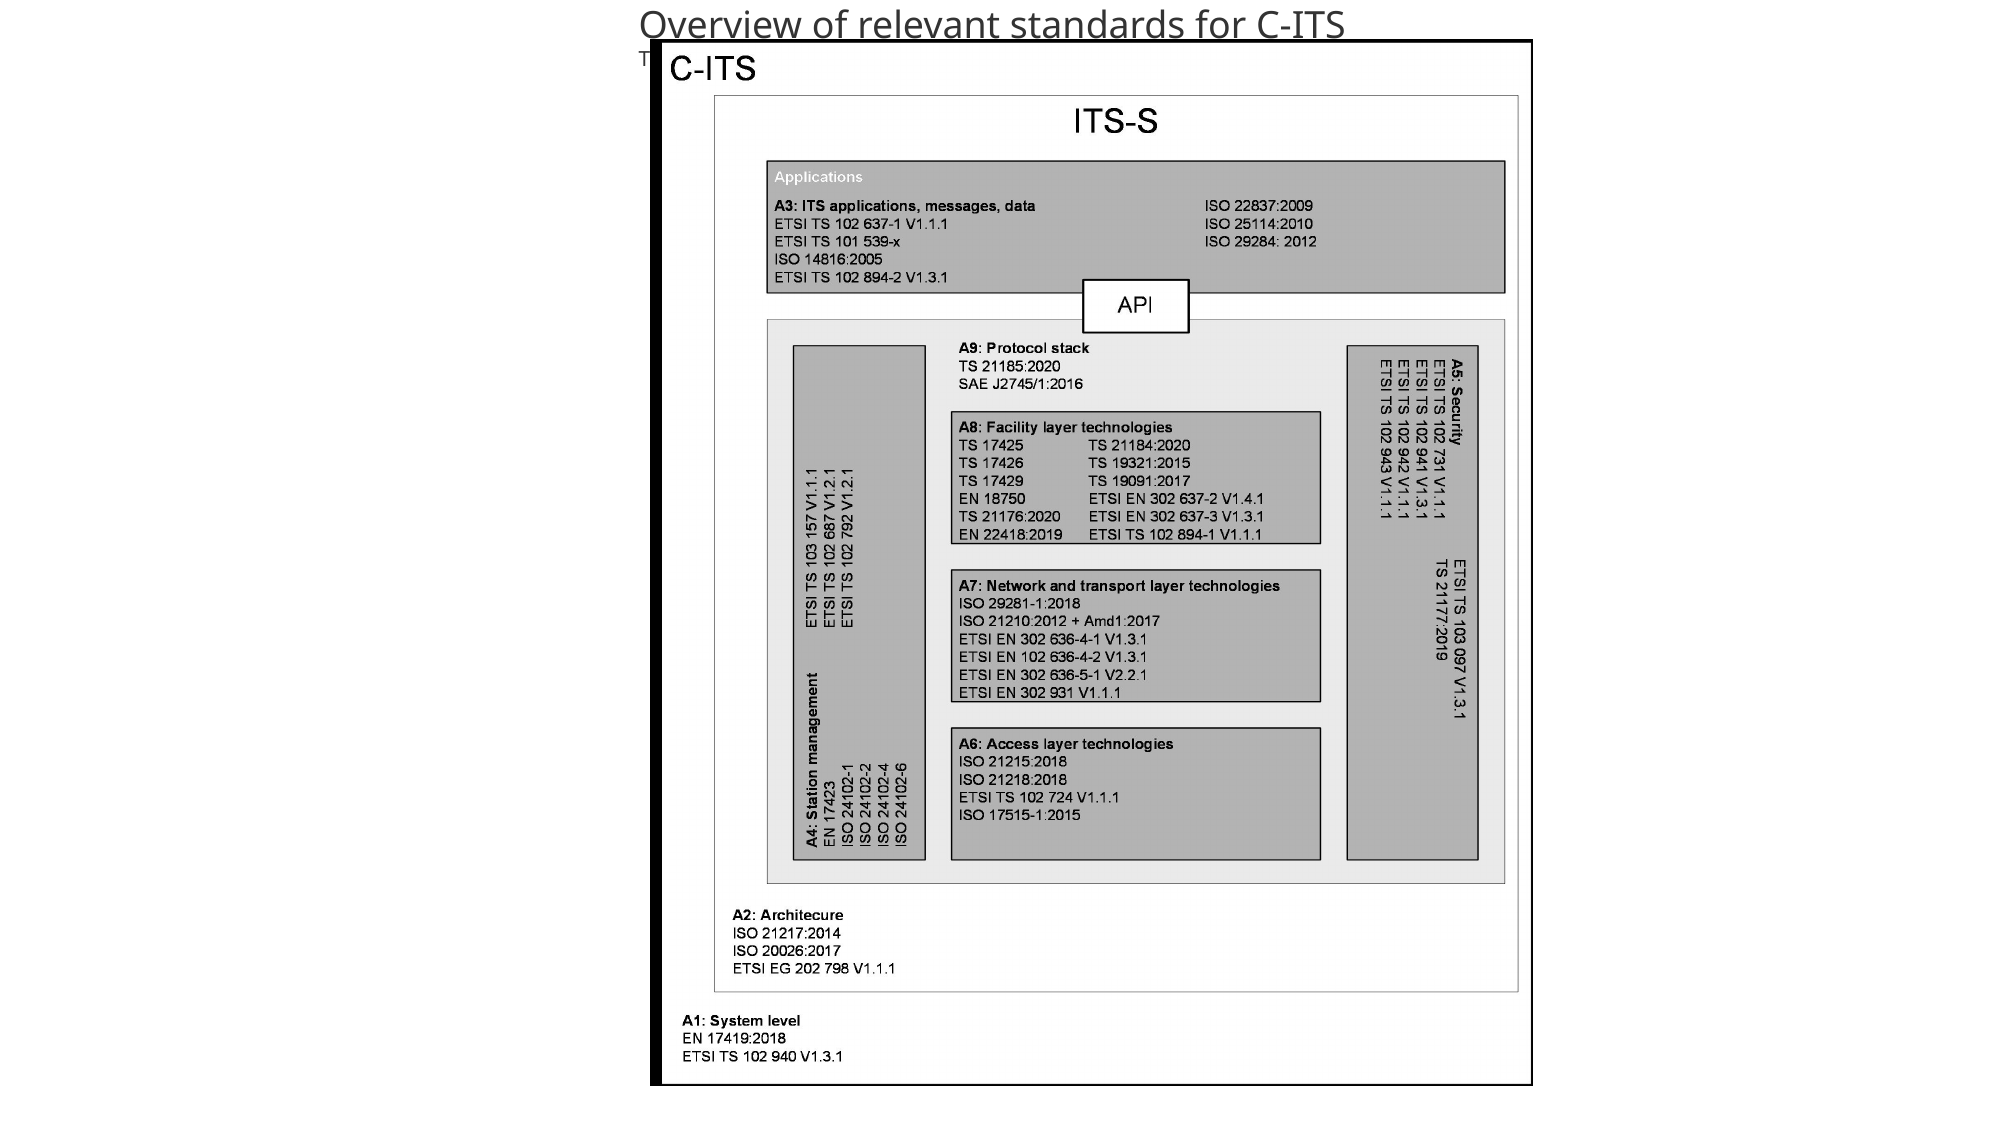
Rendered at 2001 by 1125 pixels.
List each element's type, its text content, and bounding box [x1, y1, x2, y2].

text_box Overview of relevant standards for C-ITS The following figure provides an overview of relevant standards for C-ITS. [638, 0, 2000, 1125]
picture [649, 39, 1533, 1086]
